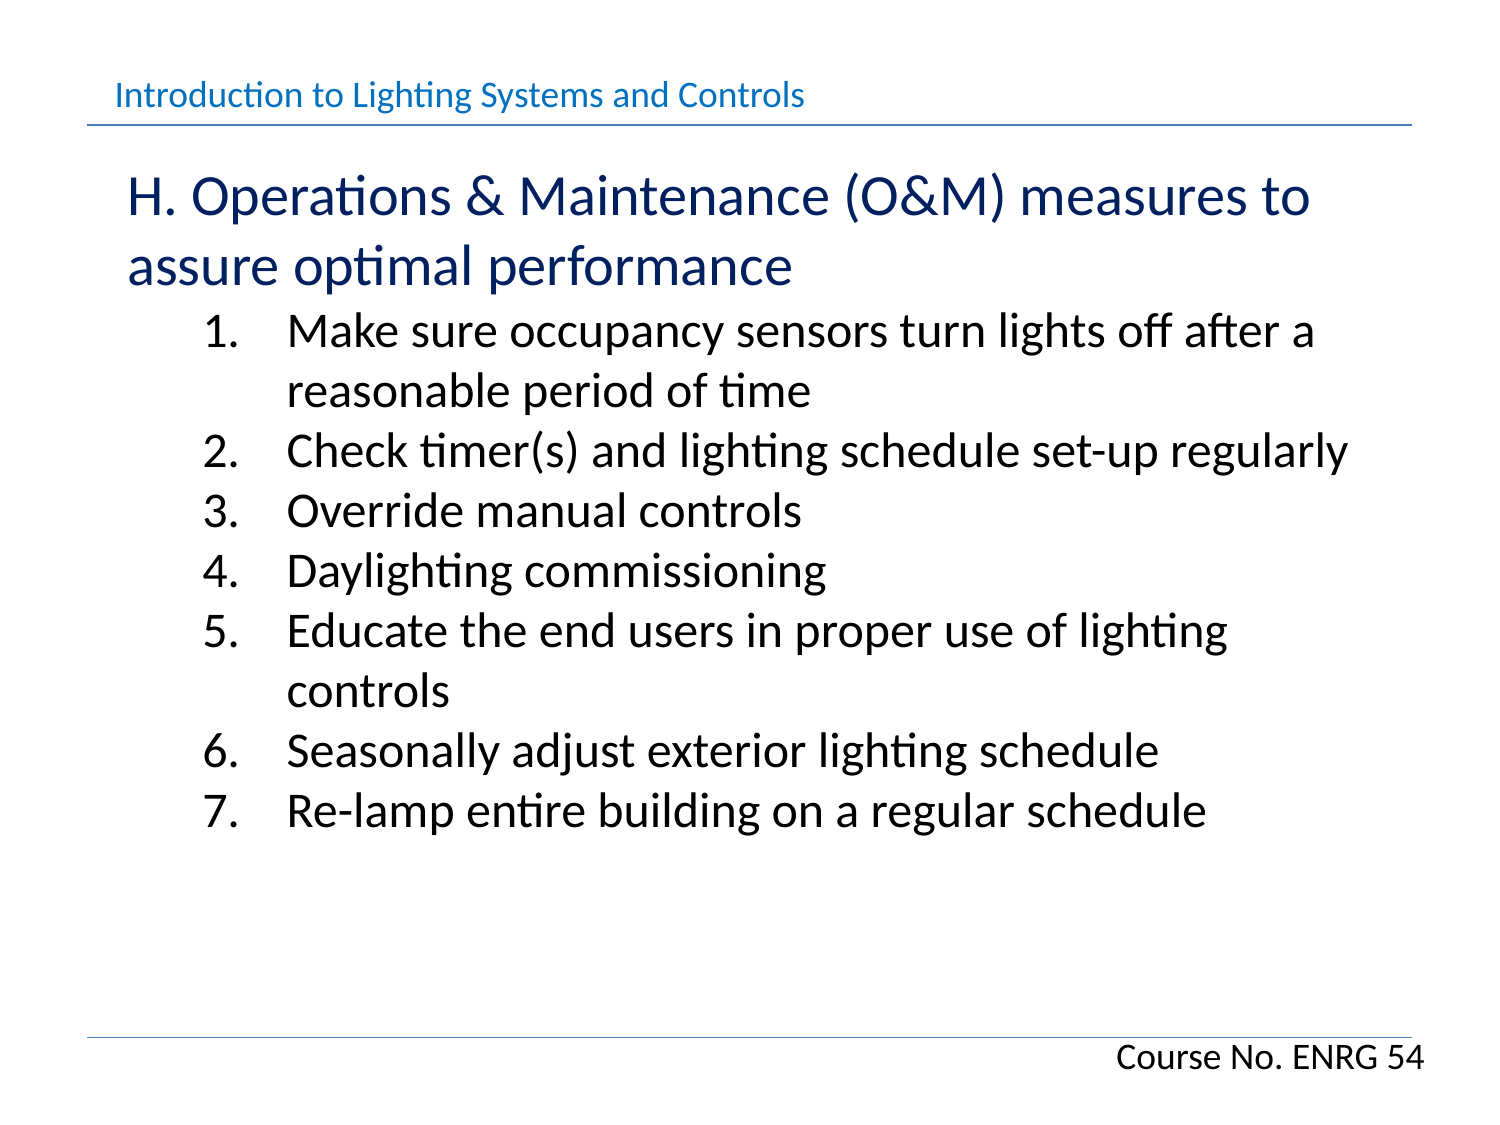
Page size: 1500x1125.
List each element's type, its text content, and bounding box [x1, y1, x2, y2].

text_box H. Operations & Maintenance (O&M) measures to assure optimal performance Make sure occupancy sensors turn lights off after a reasonable period of time Check timer(s) and lighting schedule set-up regularly Override manual controls Daylighting commissioning Educate the end users in proper use of lighting controls Seasonally adjust exterior lighting schedule Re-lamp entire building on a regular schedule [112, 149, 1375, 845]
text_box Introduction to Lighting Systems and Controls [99, 62, 838, 123]
text_box Course No. ENRG 54 [1101, 1024, 1441, 1085]
